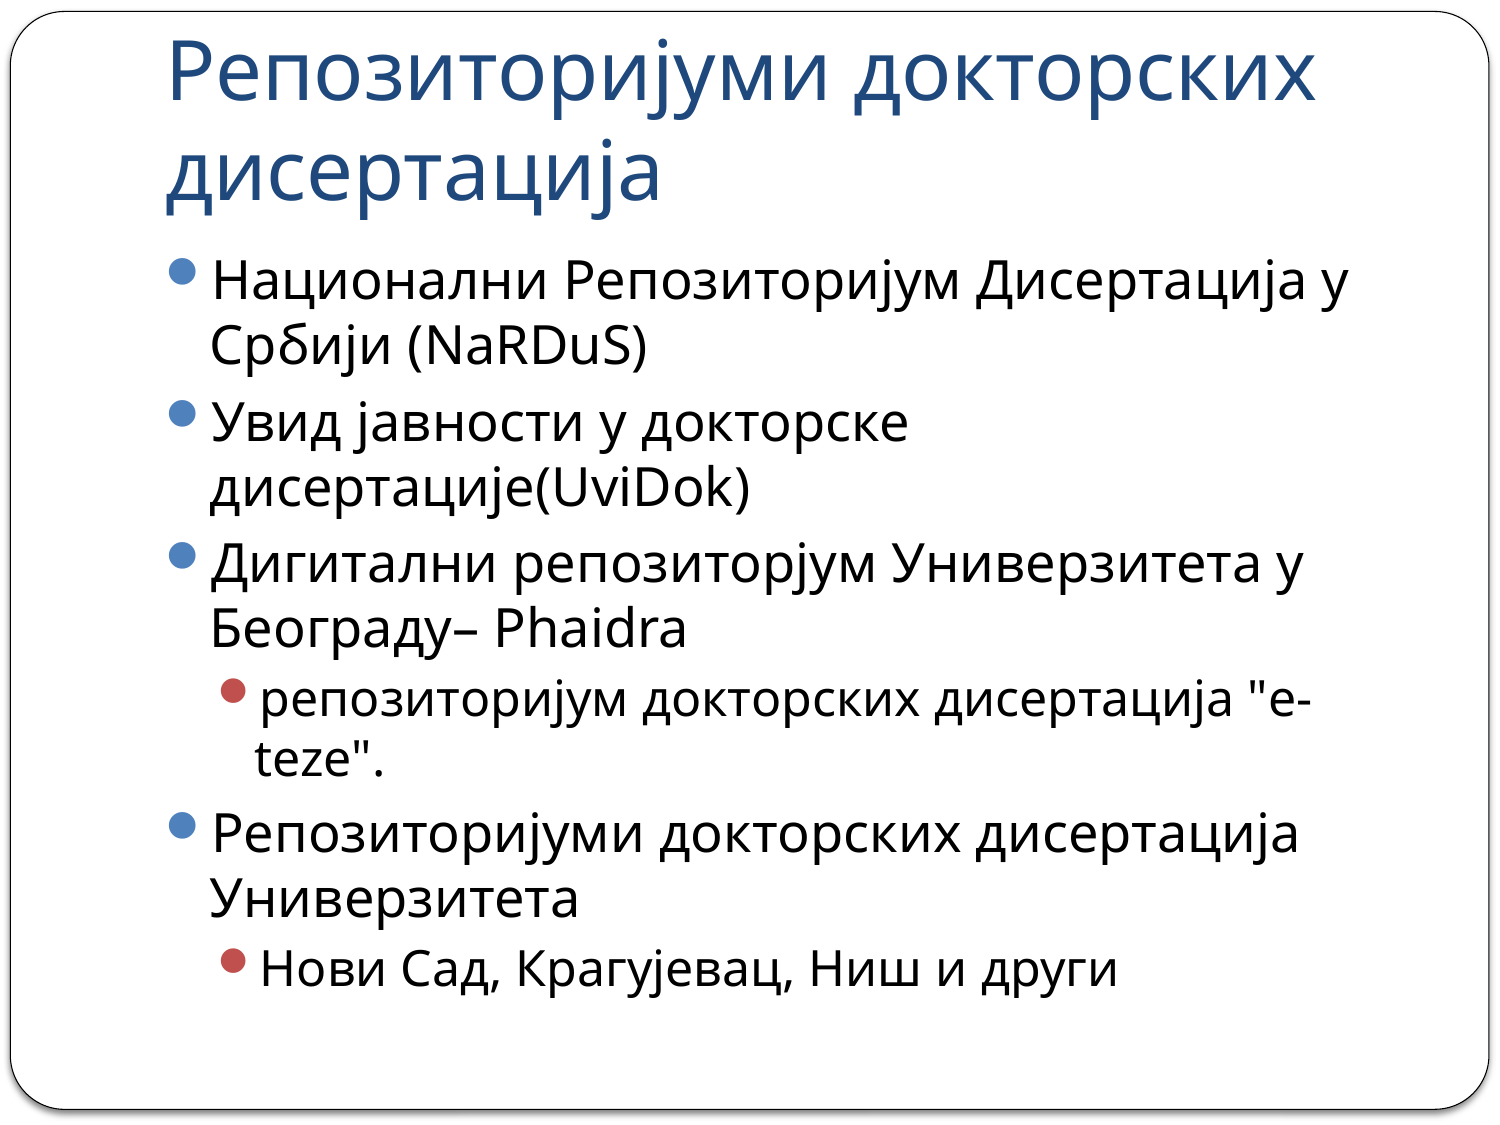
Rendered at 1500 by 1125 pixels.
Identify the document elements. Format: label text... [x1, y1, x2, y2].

title Репозиторијуми докторских дисертација [149, 44, 1426, 233]
list Национални Репозиторијум Дисертација у Србији (NaRDuS) Увид јавности у докторске дисертације(UviDok) Дигитални репозиторјум Универзитета у Београду– Phaidra репозиторијум докторских дисертација "e-teze". Репозиторијуми докторских дисертација Универзитета Нови Сад, Крагујевац, Ниш и други [149, 237, 1426, 988]
